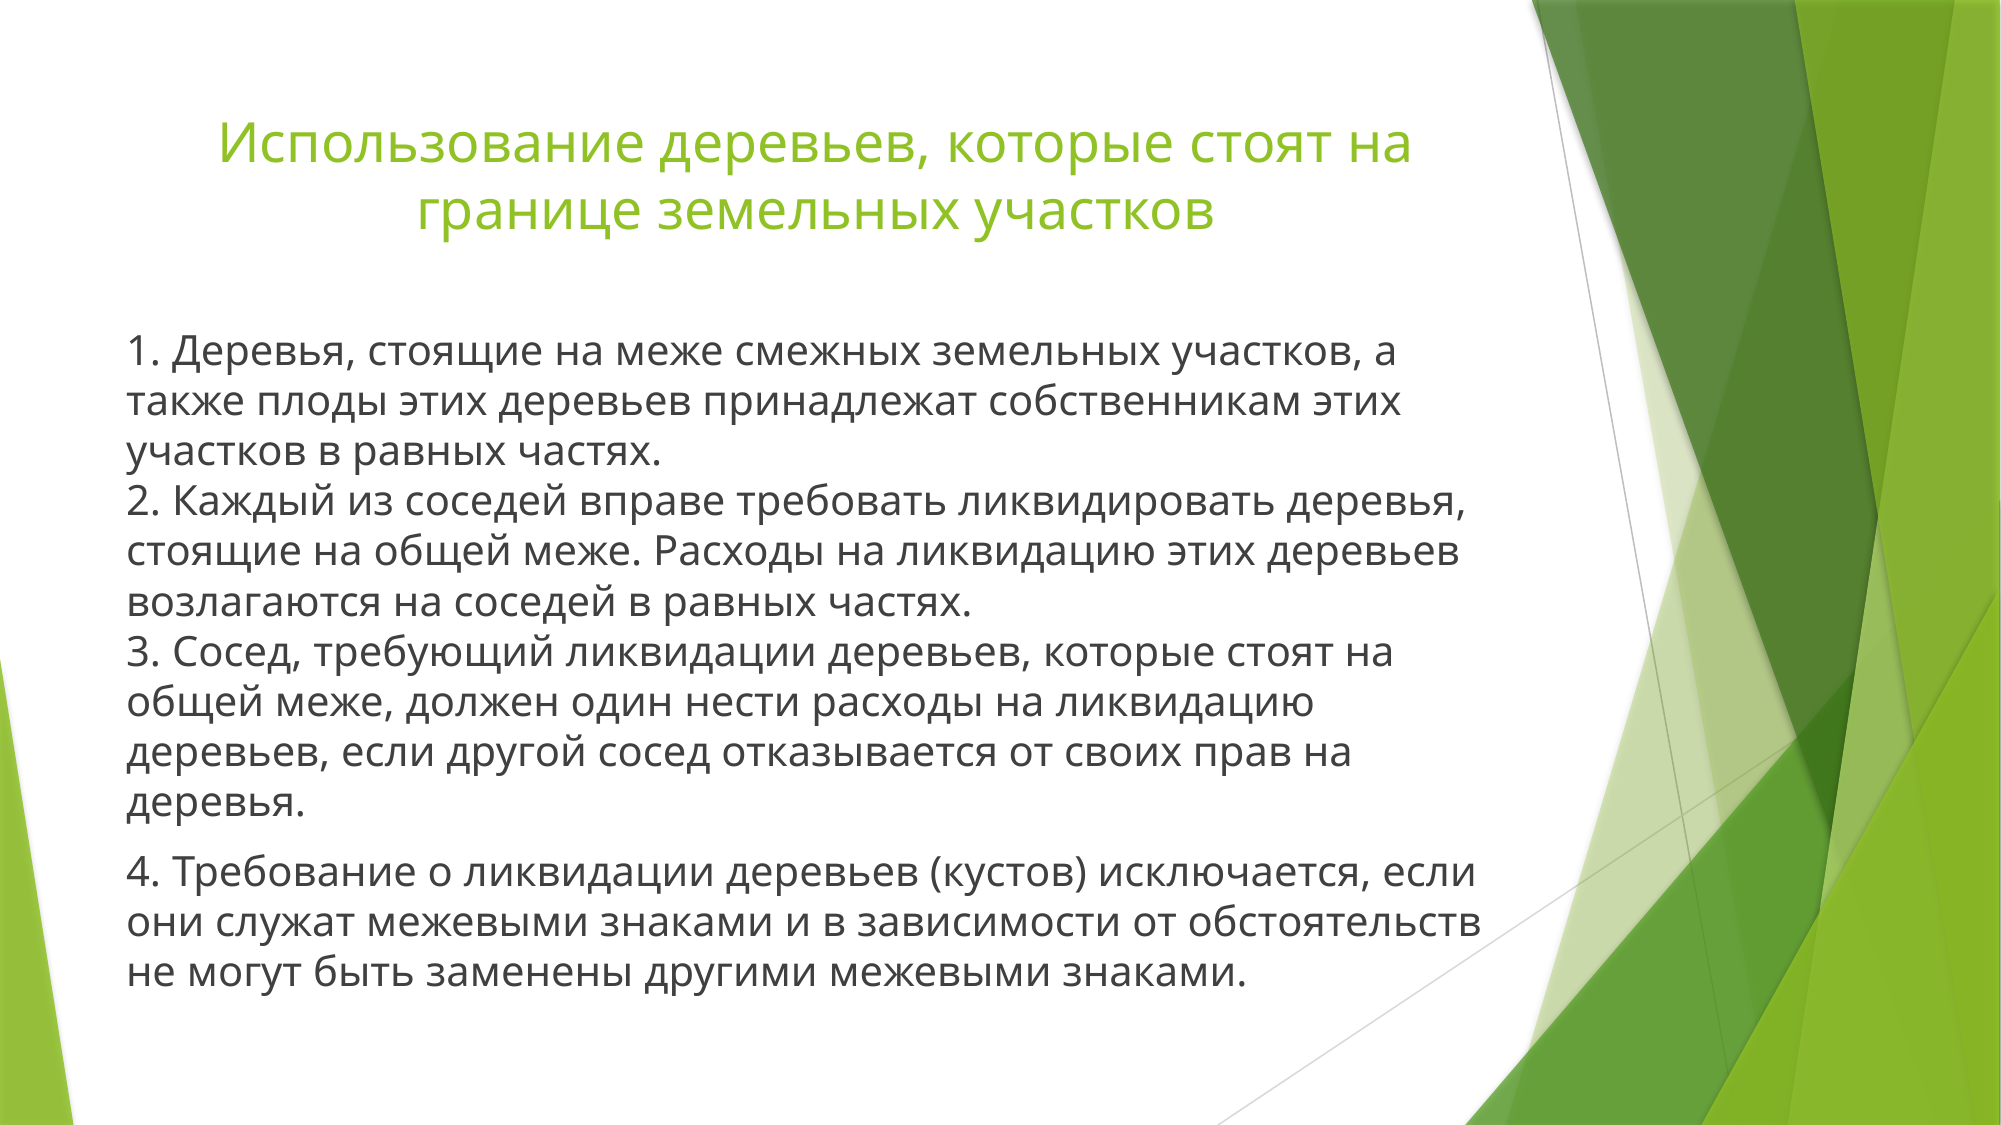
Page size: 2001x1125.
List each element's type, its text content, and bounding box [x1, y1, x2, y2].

list 1. Деревья, стоящие на меже смежных земельных участков, а также плоды этих деревьев принадлежат собственникам этих участков в равных частях. 2. Каждый из соседей вправе требовать ликвидировать деревья, стоящие на общей меже. Расходы на ликвидацию этих деревьев возлагаются на соседей в равных частях. 3. Сосед, требующий ликвидации деревьев, которые стоят на общей меже, должен один нести расходы на ликвидацию деревьев, если другой сосед отказывается от своих прав на деревья. 4. Требование о ликвидации деревьев (кустов) исключается, если они служат межевыми знаками и в зависимости от обстоятельств не могут быть заменены другими межевыми знаками. [111, 316, 1522, 991]
title Использование деревьев, которые стоят на границе земельных участков [111, 99, 1522, 316]
